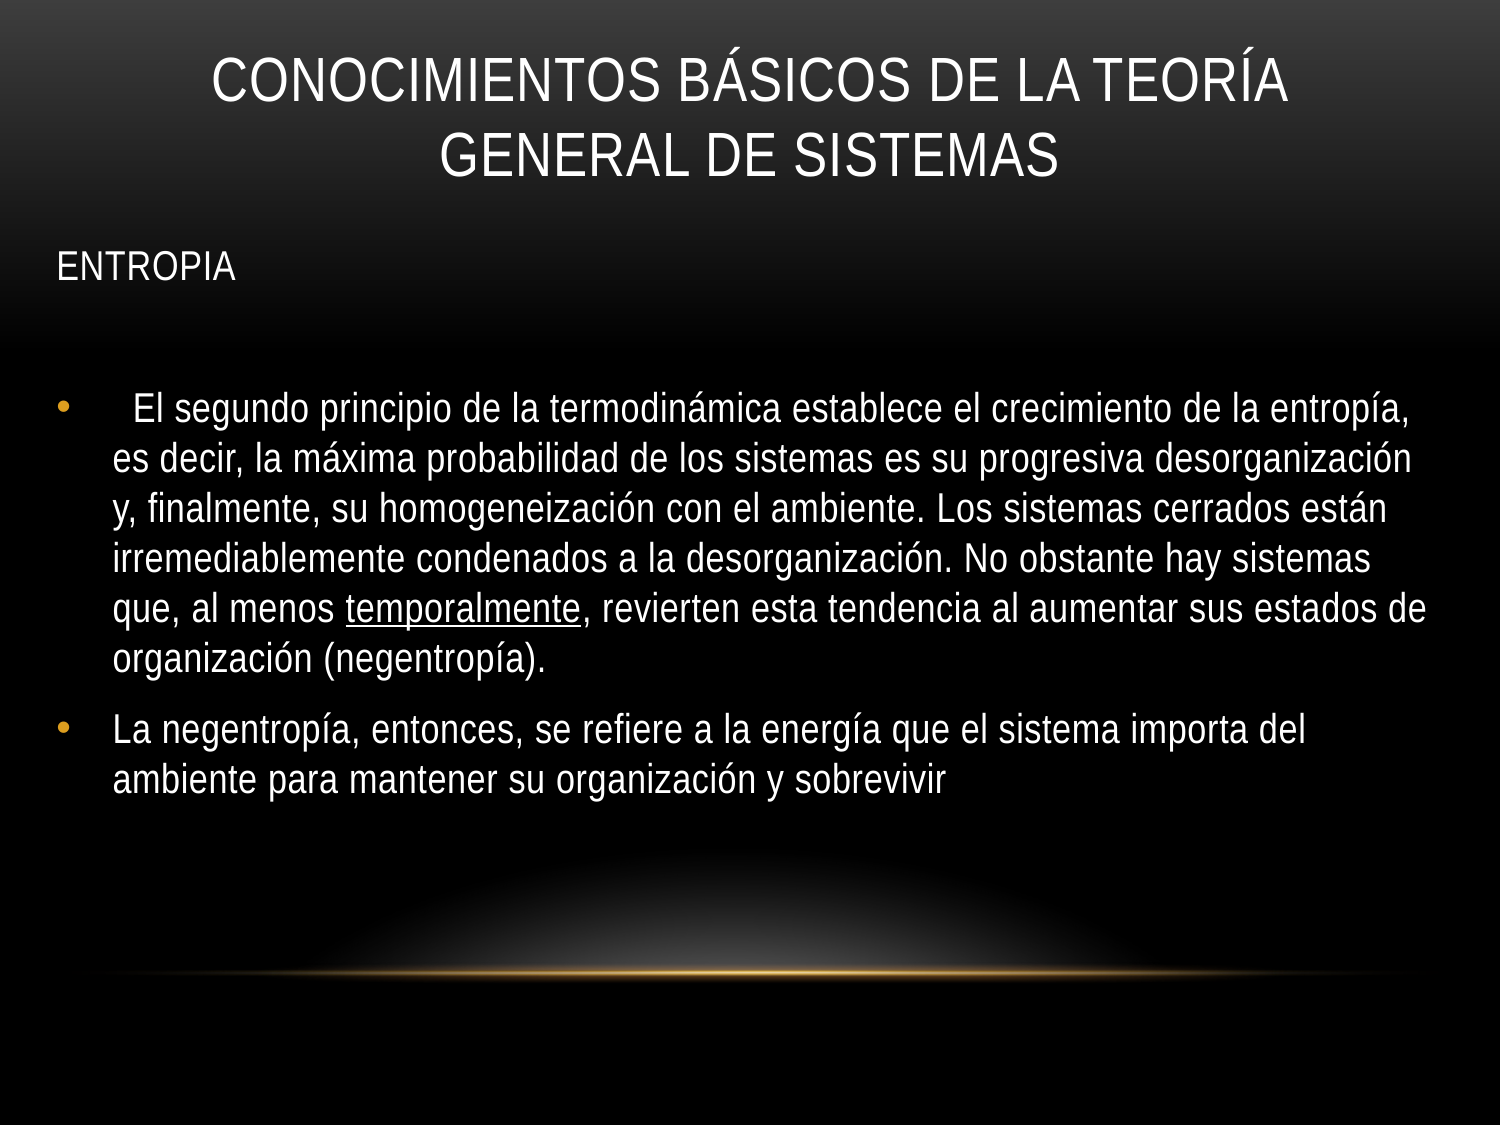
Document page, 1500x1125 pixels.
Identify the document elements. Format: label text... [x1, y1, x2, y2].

list ENTROPIA El segundo principio de la termodinámica establece el crecimiento de la entropía, es decir, la máxima probabilidad de los sistemas es su progresiva desorganización y, finalmente, su homogeneización con el ambiente. Los sistemas cerrados están irremediablemente condenados a la desorganización. No obstante hay sistemas que, al menos temporalmente, revierten esta tendencia al aumentar sus estados de organización (negentropía). La negentropía, entonces, se refiere a la energía que el sistema importa del ambiente para mantener su organización y sobrevivir [41, 231, 1459, 1059]
picture [0, 0, 1500, 1125]
title Conocimientos básicos de la teoría general de sistemas [100, 30, 1401, 197]
